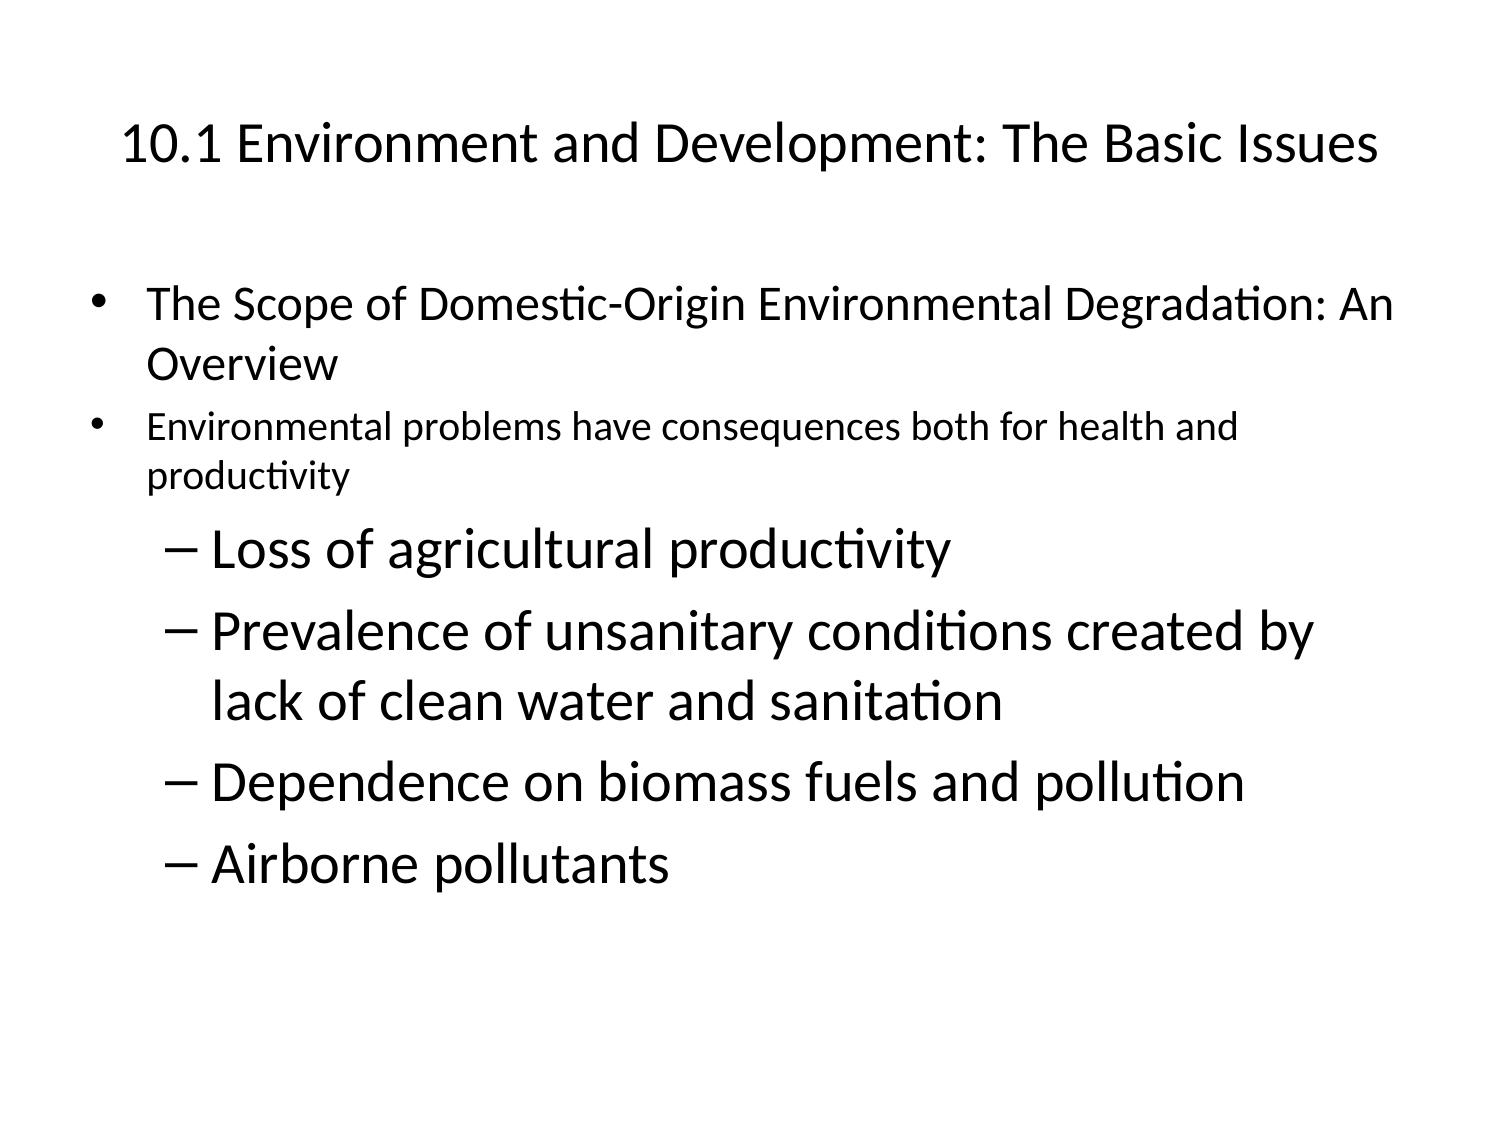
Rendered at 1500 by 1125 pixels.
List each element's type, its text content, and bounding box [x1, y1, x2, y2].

title 10.1 Environment and Development: The Basic Issues [75, 45, 1425, 233]
list The Scope of Domestic-Origin Environmental Degradation: An Overview Environmental problems have consequences both for health and productivity Loss of agricultural productivity Prevalence of unsanitary conditions created by lack of clean water and sanitation Dependence on biomass fuels and pollution Airborne pollutants [75, 262, 1425, 1005]
